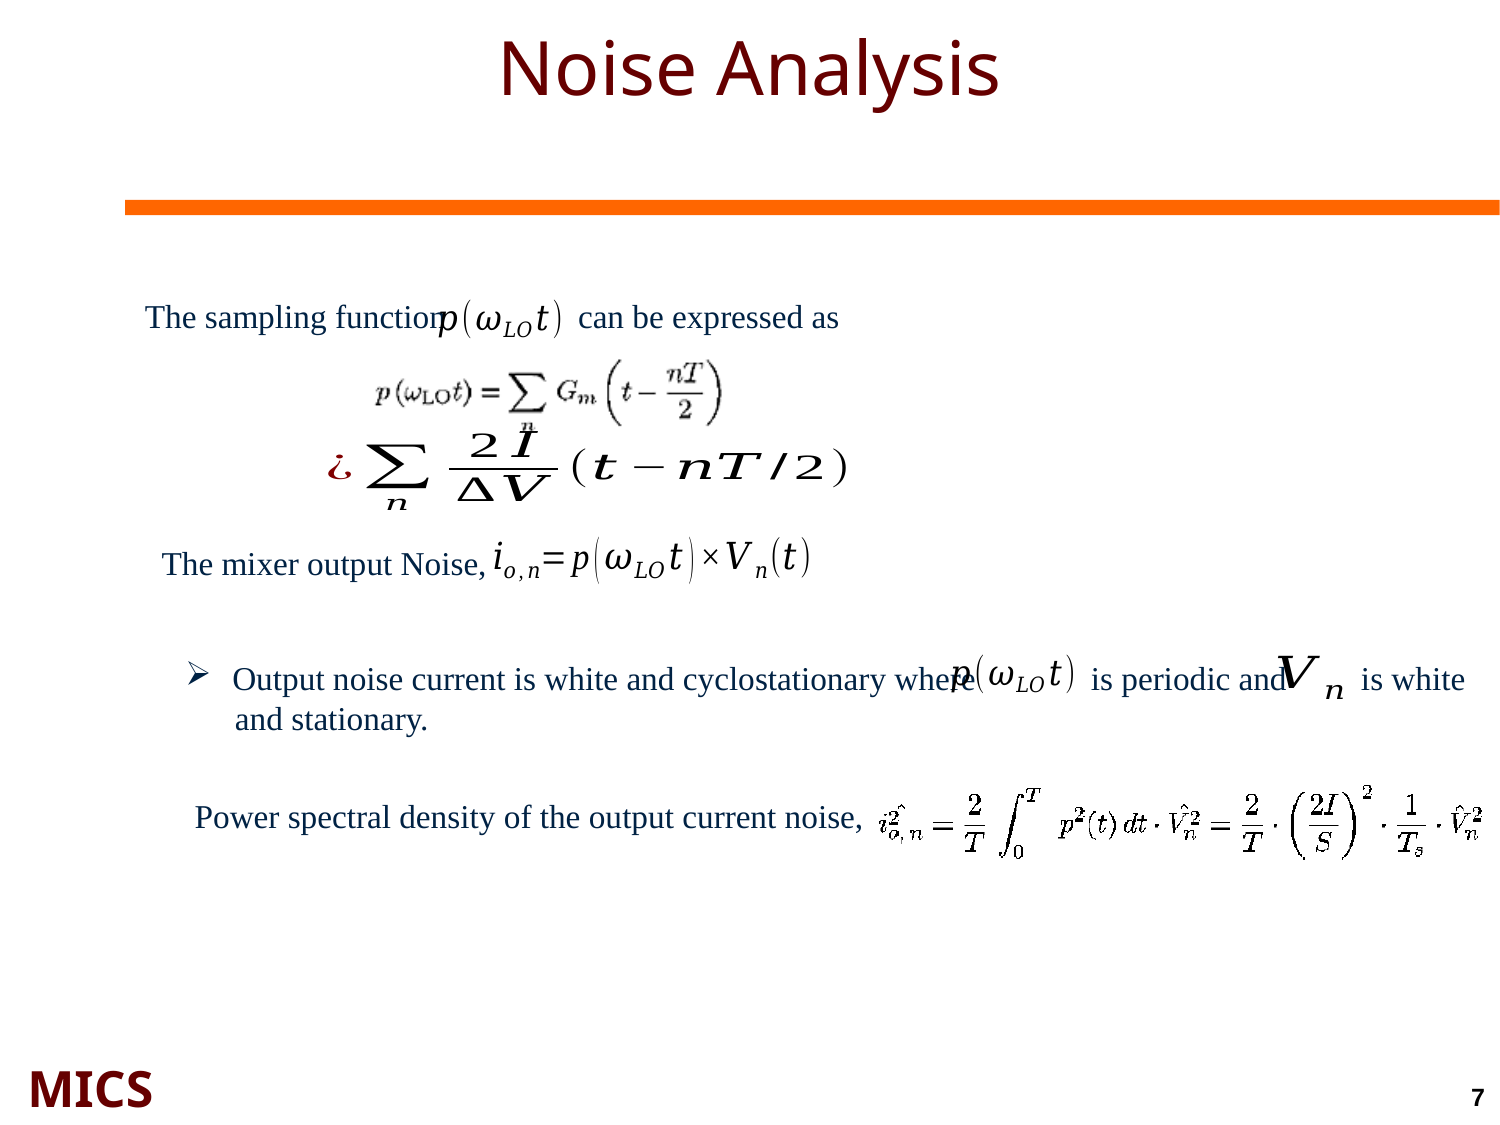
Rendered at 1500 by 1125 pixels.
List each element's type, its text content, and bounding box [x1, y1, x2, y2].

text_box The mixer output Noise, [146, 534, 503, 590]
text_box Noise Analysis [112, 12, 1388, 200]
text_box The sampling function can be expressed as [130, 287, 864, 343]
picture [362, 344, 740, 442]
picture [860, 771, 1496, 862]
text_box Power spectral density of the output current noise, [130, 787, 855, 843]
slide_number 7 [1425, 1067, 1500, 1125]
text_box Output noise current is white and cyclostationary where is periodic and is white and stationary. [170, 649, 1483, 745]
